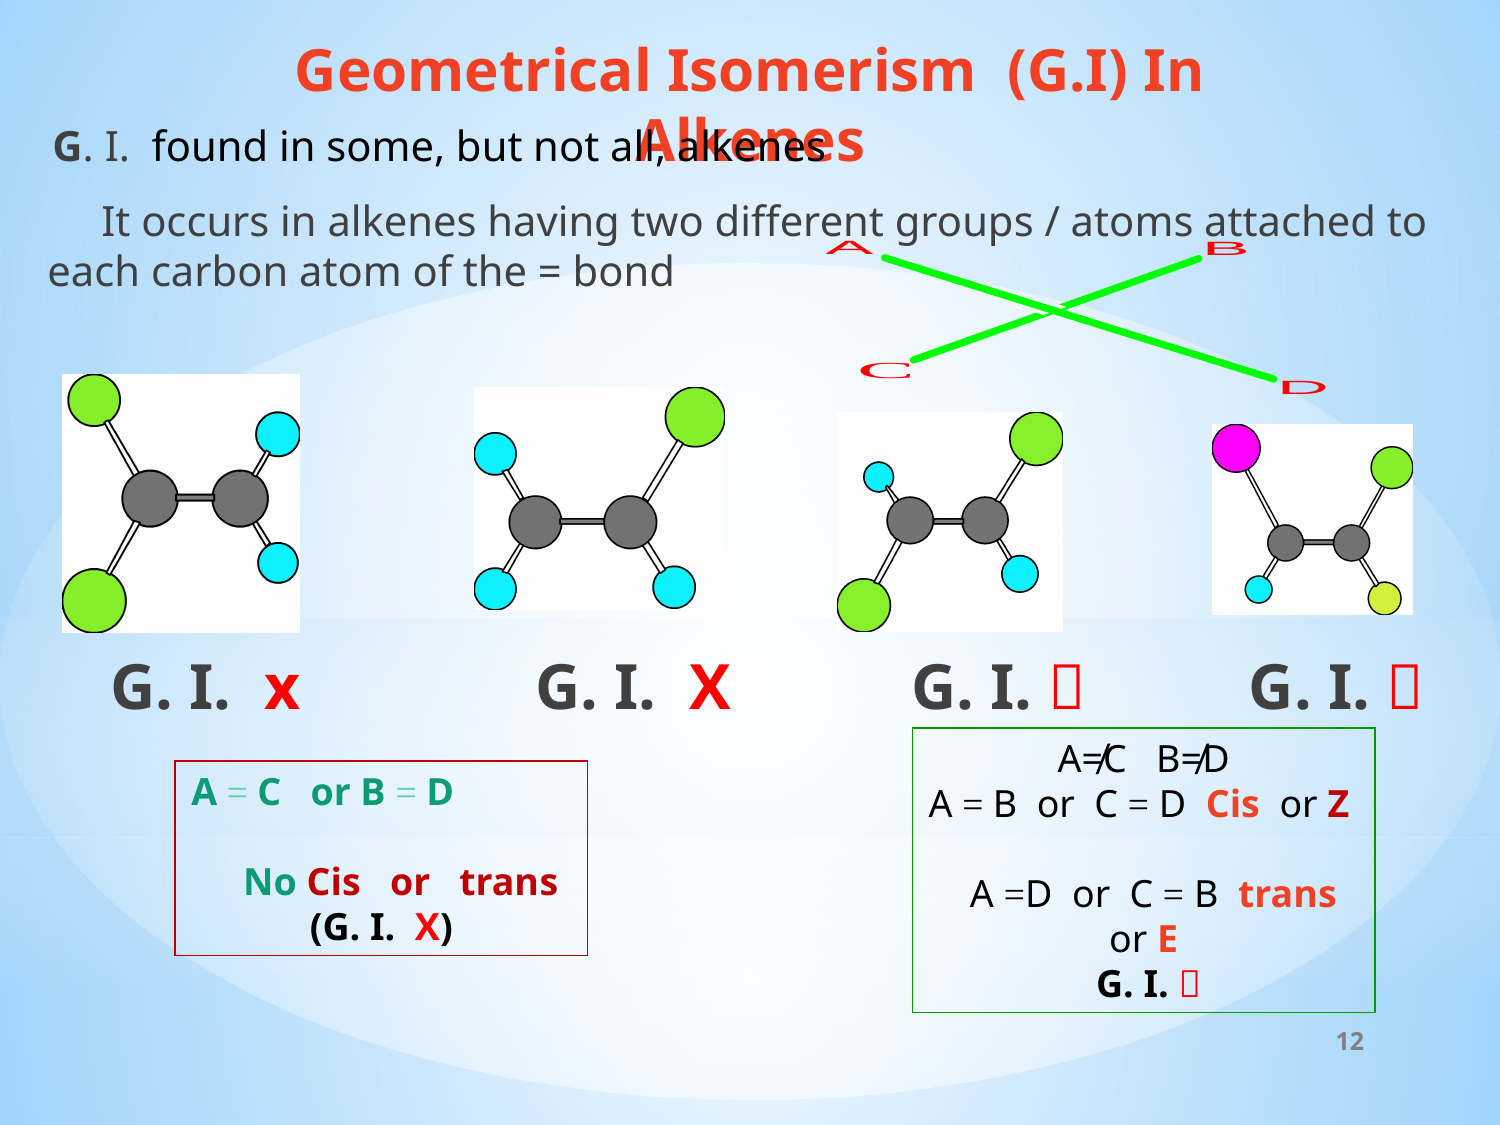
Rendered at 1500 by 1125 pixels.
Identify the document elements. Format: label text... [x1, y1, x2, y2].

slide_number 12 [1200, 1012, 1500, 1073]
text_box A = C or B = D No Cis or trans (G. I. X) [174, 760, 588, 956]
text_box Geometrical Isomerism (G.I) In Alkenes [162, 26, 1338, 181]
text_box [812, 237, 1338, 399]
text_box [837, 412, 1063, 632]
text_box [474, 387, 726, 610]
text_box A≠C B≠D A = B or C = D Cis or Z A =D or C = B trans or E G. I.  [912, 727, 1375, 1013]
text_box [62, 374, 301, 633]
text_box G. I. found in some, but not all, alkenes [37, 112, 842, 178]
list It occurs in alkenes having two different groups / atoms attached to each carbon atom of the = bond G. I. x G. I. X G. I.  G. I.  [24, 187, 1488, 1050]
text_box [1212, 424, 1413, 616]
